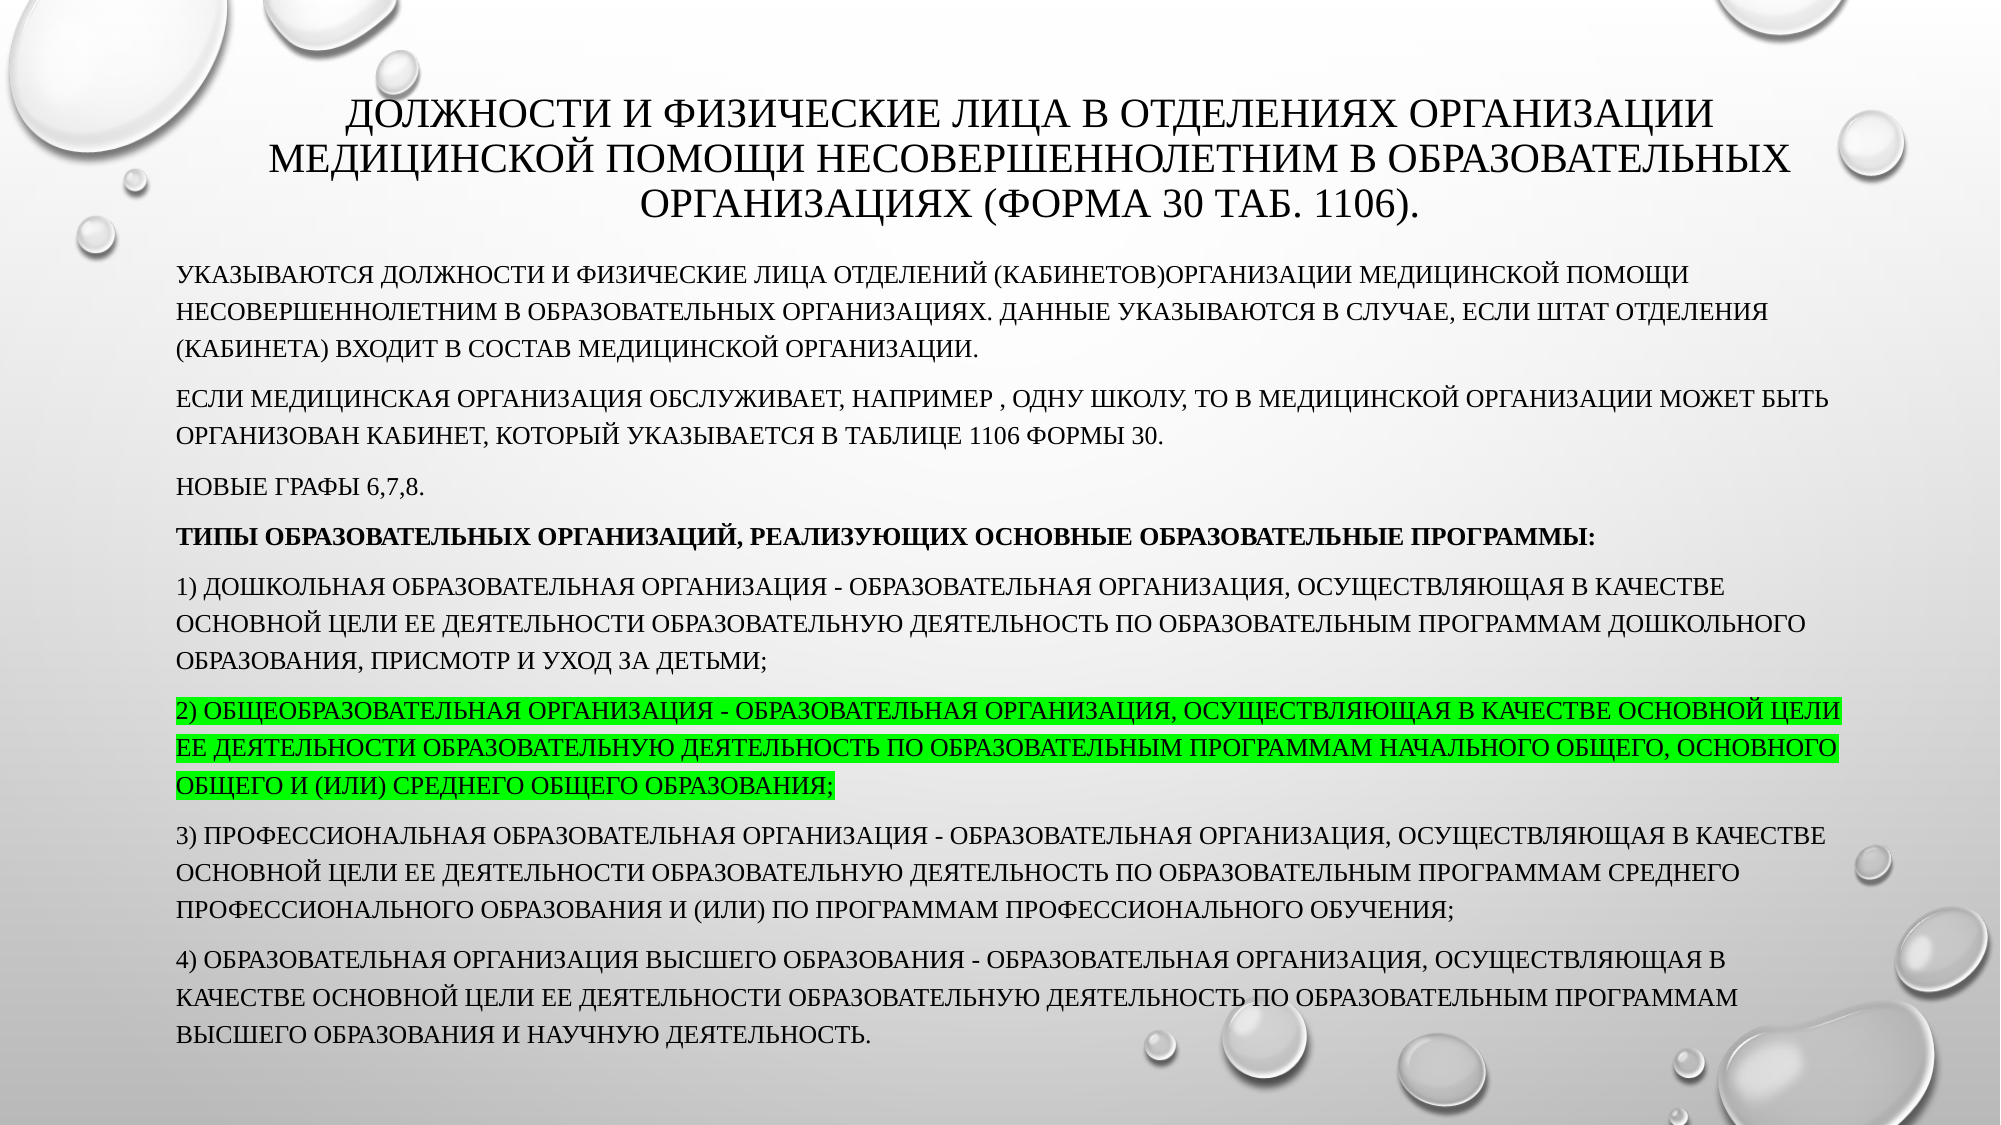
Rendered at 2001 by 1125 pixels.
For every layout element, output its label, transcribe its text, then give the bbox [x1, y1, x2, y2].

list Указываются должности и физические лица отделений (кабинетов)организации медицинской помощи несовершеннолетним в образовательных организациях. Данные указываются в случае, если штат отделения (кабинета) входит в состав медицинской организации. Если медицинская организация обслуживает, например , одну школу, то в медицинской организации может быть организован кабинет, который указывается в таблице 1106 формы 30. Новые графы 6,7,8. Типы образовательных организаций, реализующих основные образовательные программы: 1) дошкольная образовательная организация - образовательная организация, осуществляющая в качестве основной цели ее деятельности образовательную деятельность по образовательным программам дошкольного образования, присмотр и уход за детьми; 2) общеобразовательная организация - образовательная организация, осуществляющая в качестве основной цели ее деятельности образовательную деятельность по образовательным программам начального общего, основного общего и (или) среднего общего образования; 3) профессиональная образовательная организация - образовательная организация, осуществляющая в качестве основной цели ее деятельности образовательную деятельность по образовательным программам среднего профессионального образования и (или) по программам профессионального обучения; 4) образовательная организация высшего образования - образовательная организация, осуществляющая в качестве основной цели ее деятельности образовательную деятельность по образовательным программам высшего образования и научную деятельность. [160, 243, 1861, 1059]
picture [0, 0, 2000, 1125]
title Должности и физические лица в отделениях организации медицинской помощи несовершеннолетним в образовательных организациях (Форма 30 таб. 1106). [180, 111, 1881, 208]
